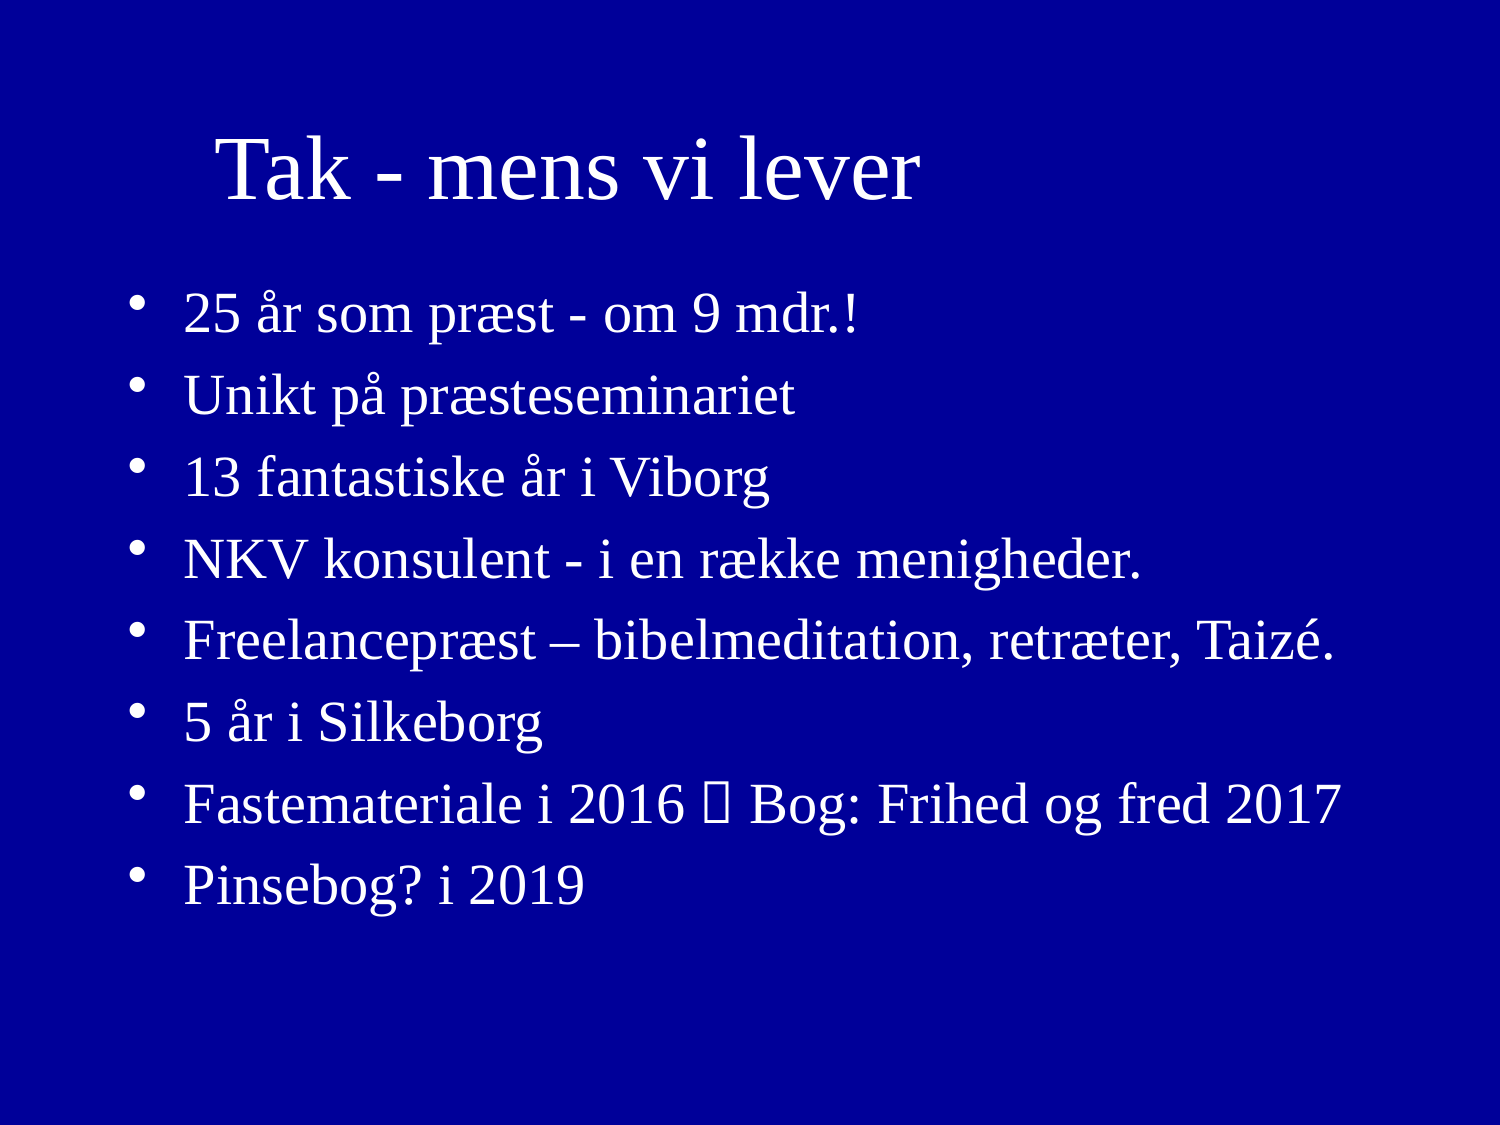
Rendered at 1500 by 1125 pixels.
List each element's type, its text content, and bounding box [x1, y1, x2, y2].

list 25 år som præst - om 9 mdr.! Unikt på præsteseminariet 13 fantastiske år i Viborg NKV konsulent - i en række menigheder. Freelancepræst – bibelmeditation, retræter, Taizé. 5 år i Silkeborg Fastemateriale i 2016  Bog: Frihed og fred 2017 Pinsebog? i 2019 [112, 267, 1388, 1000]
title Tak - mens vi lever [112, 99, 1025, 225]
